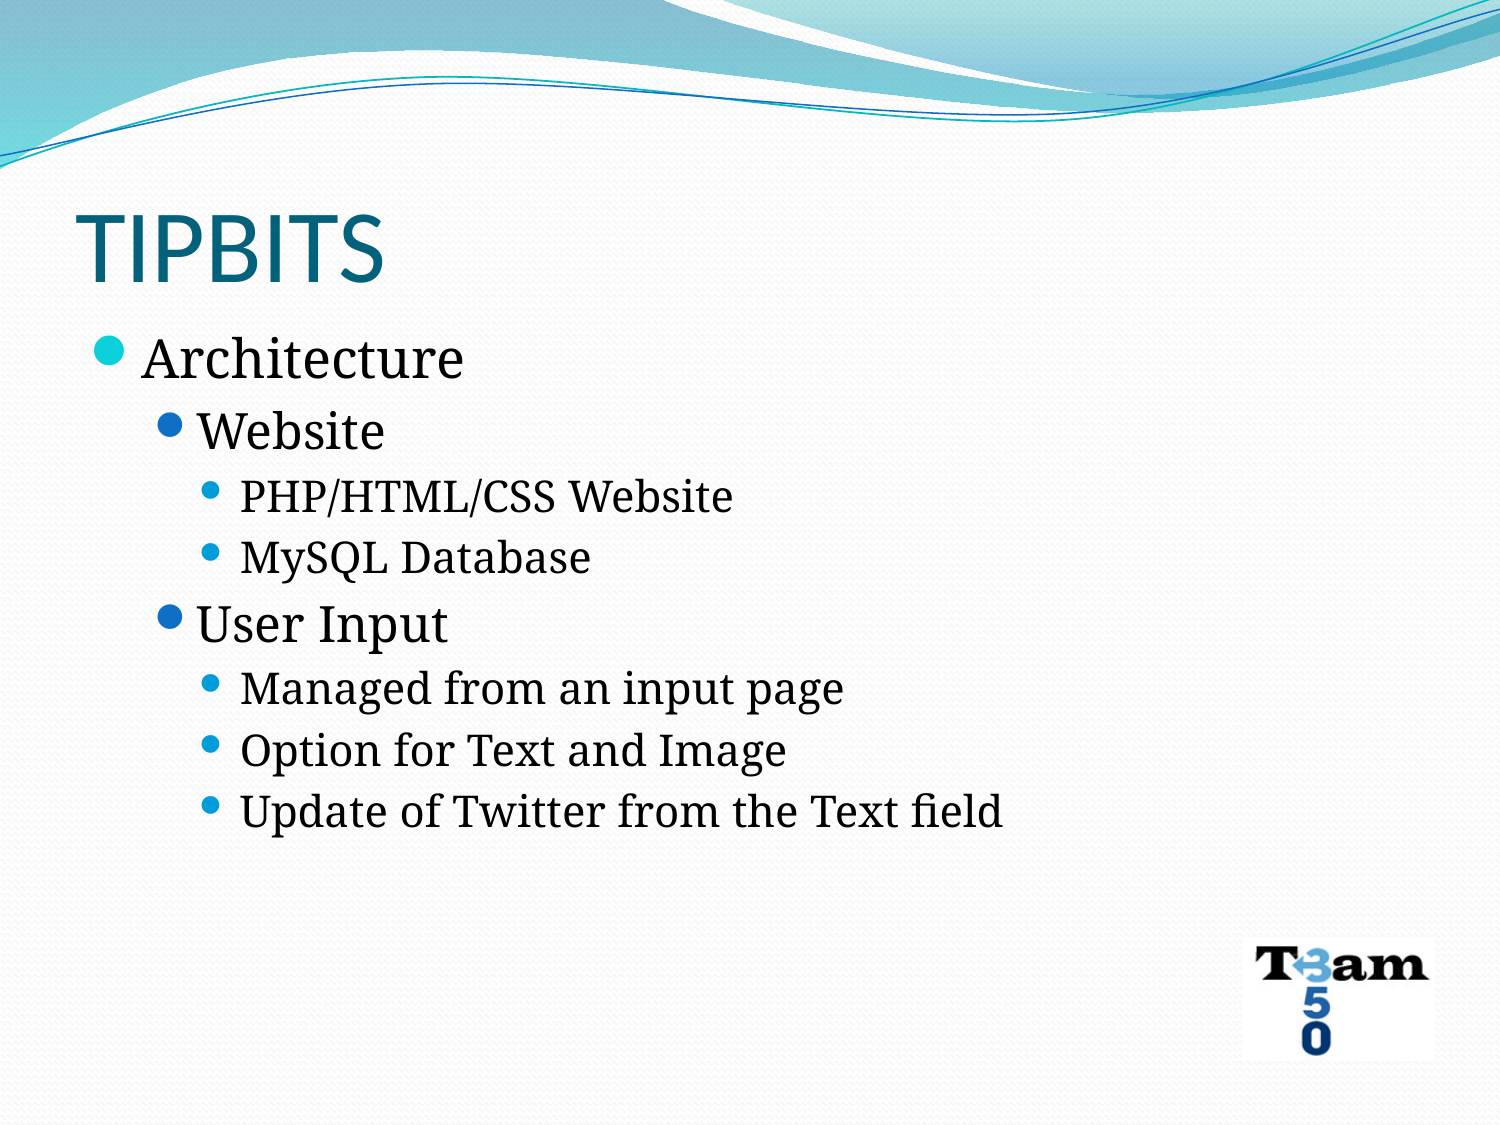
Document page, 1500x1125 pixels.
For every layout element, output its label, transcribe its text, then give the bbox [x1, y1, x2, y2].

title TIPBITS [75, 115, 1425, 303]
list Architecture Website PHP/HTML/CSS Website MySQL Database User Input Managed from an input page Option for Text and Image Update of Twitter from the Text field [75, 317, 1425, 1038]
picture [1241, 937, 1435, 1061]
